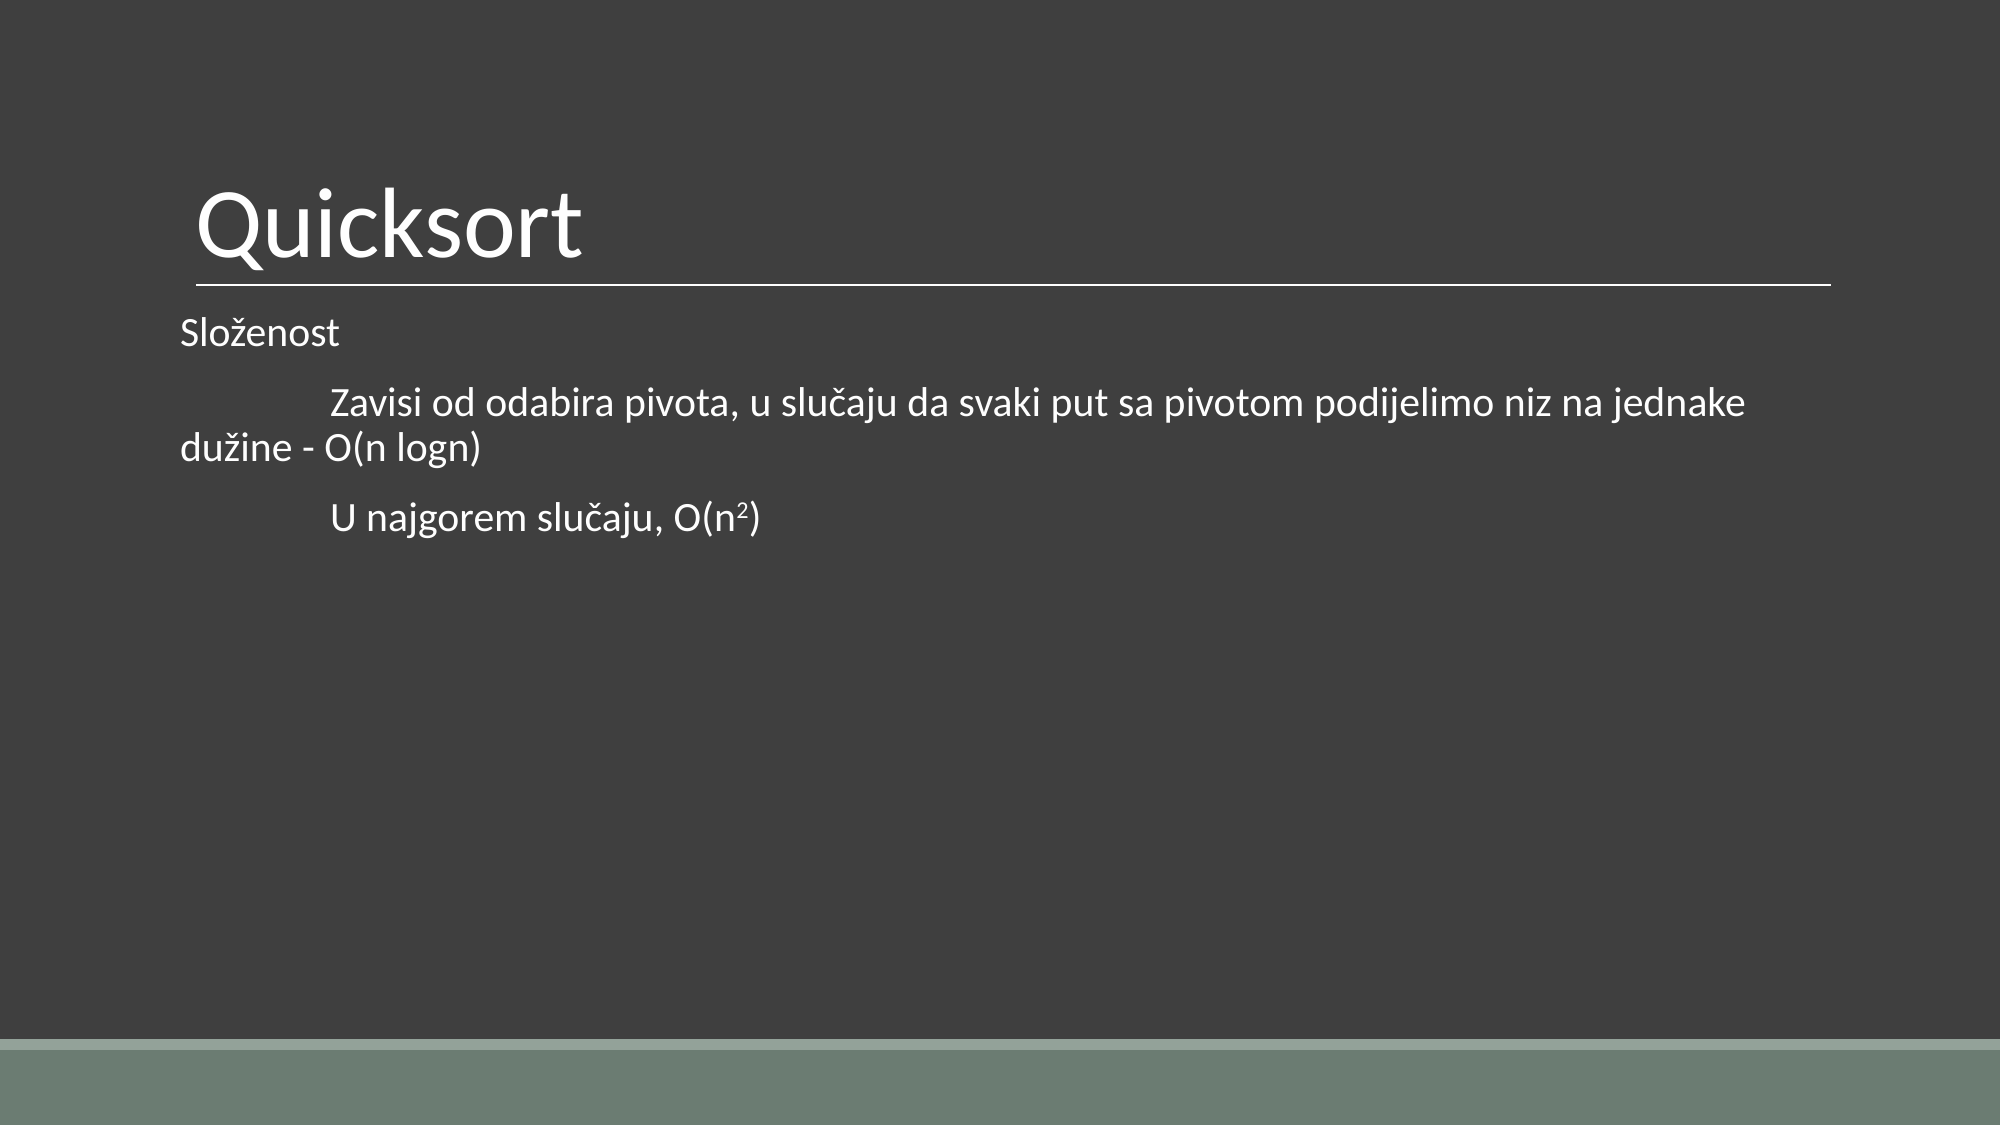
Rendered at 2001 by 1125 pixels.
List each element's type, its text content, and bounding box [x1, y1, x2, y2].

list Složenost Zavisi od odabira pivota, u slučaju da svaki put sa pivotom podijelimo niz na jednake dužine - O(n logn) U najgorem slučaju, O(n2) [180, 302, 1830, 963]
title Quicksort [180, 47, 1830, 285]
